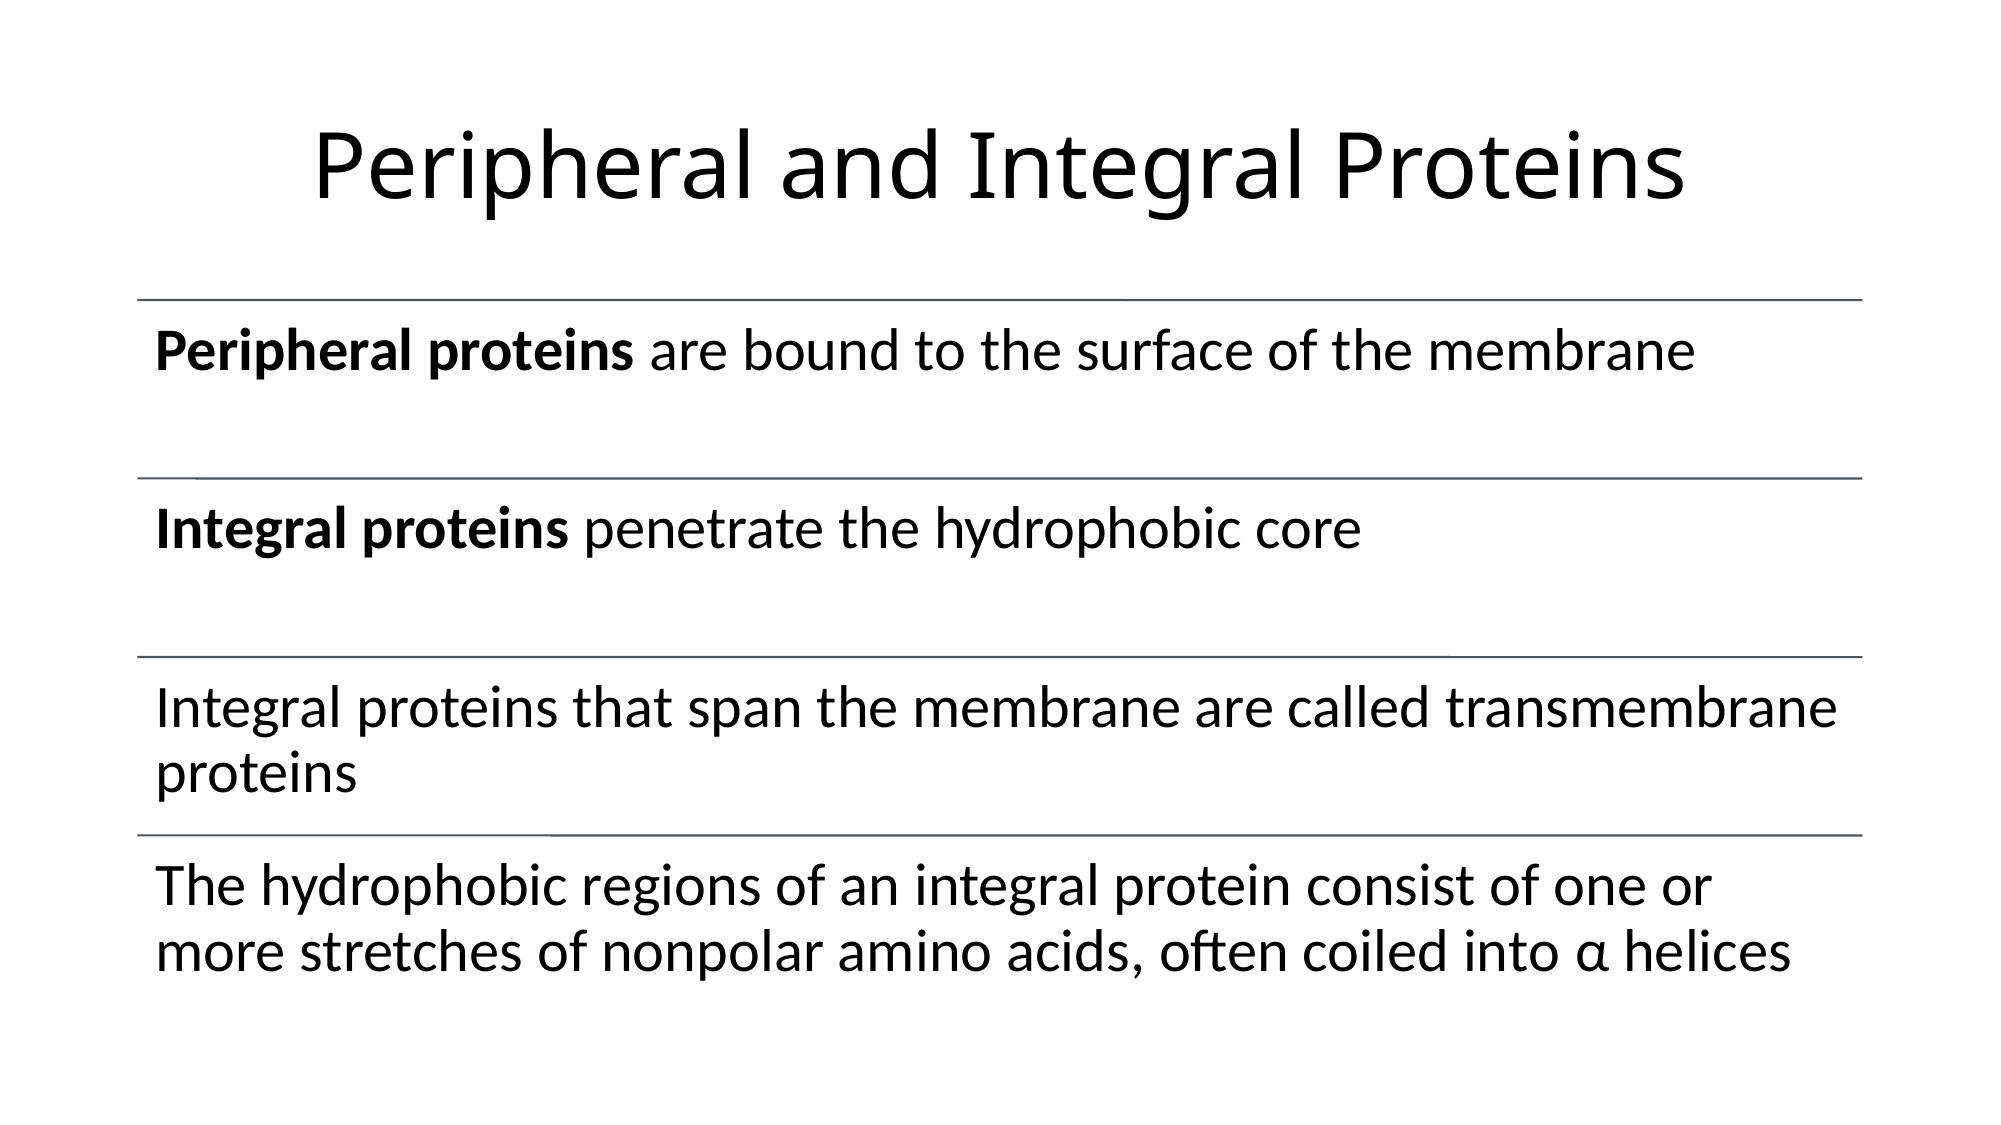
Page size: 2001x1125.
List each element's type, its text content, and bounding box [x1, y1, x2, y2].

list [137, 299, 1863, 1014]
title Peripheral and Integral Proteins [137, 59, 1863, 278]
